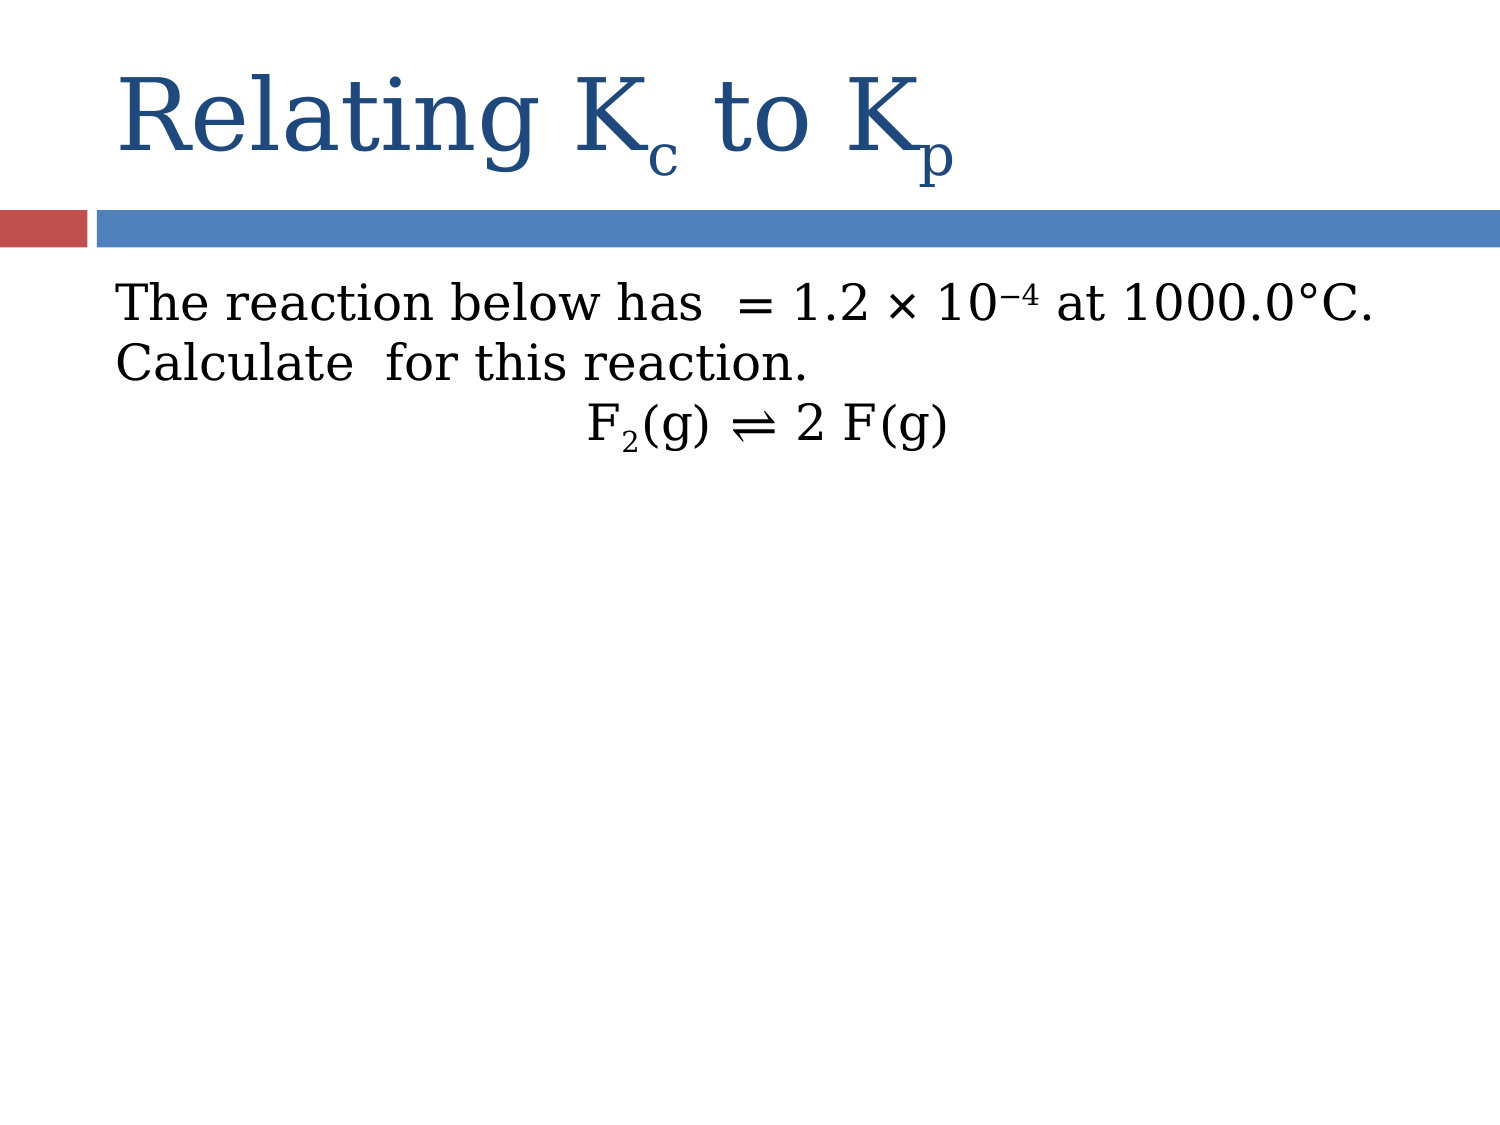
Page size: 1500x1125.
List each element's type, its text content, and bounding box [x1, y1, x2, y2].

title Relating Kc to Kp [100, 37, 1438, 200]
